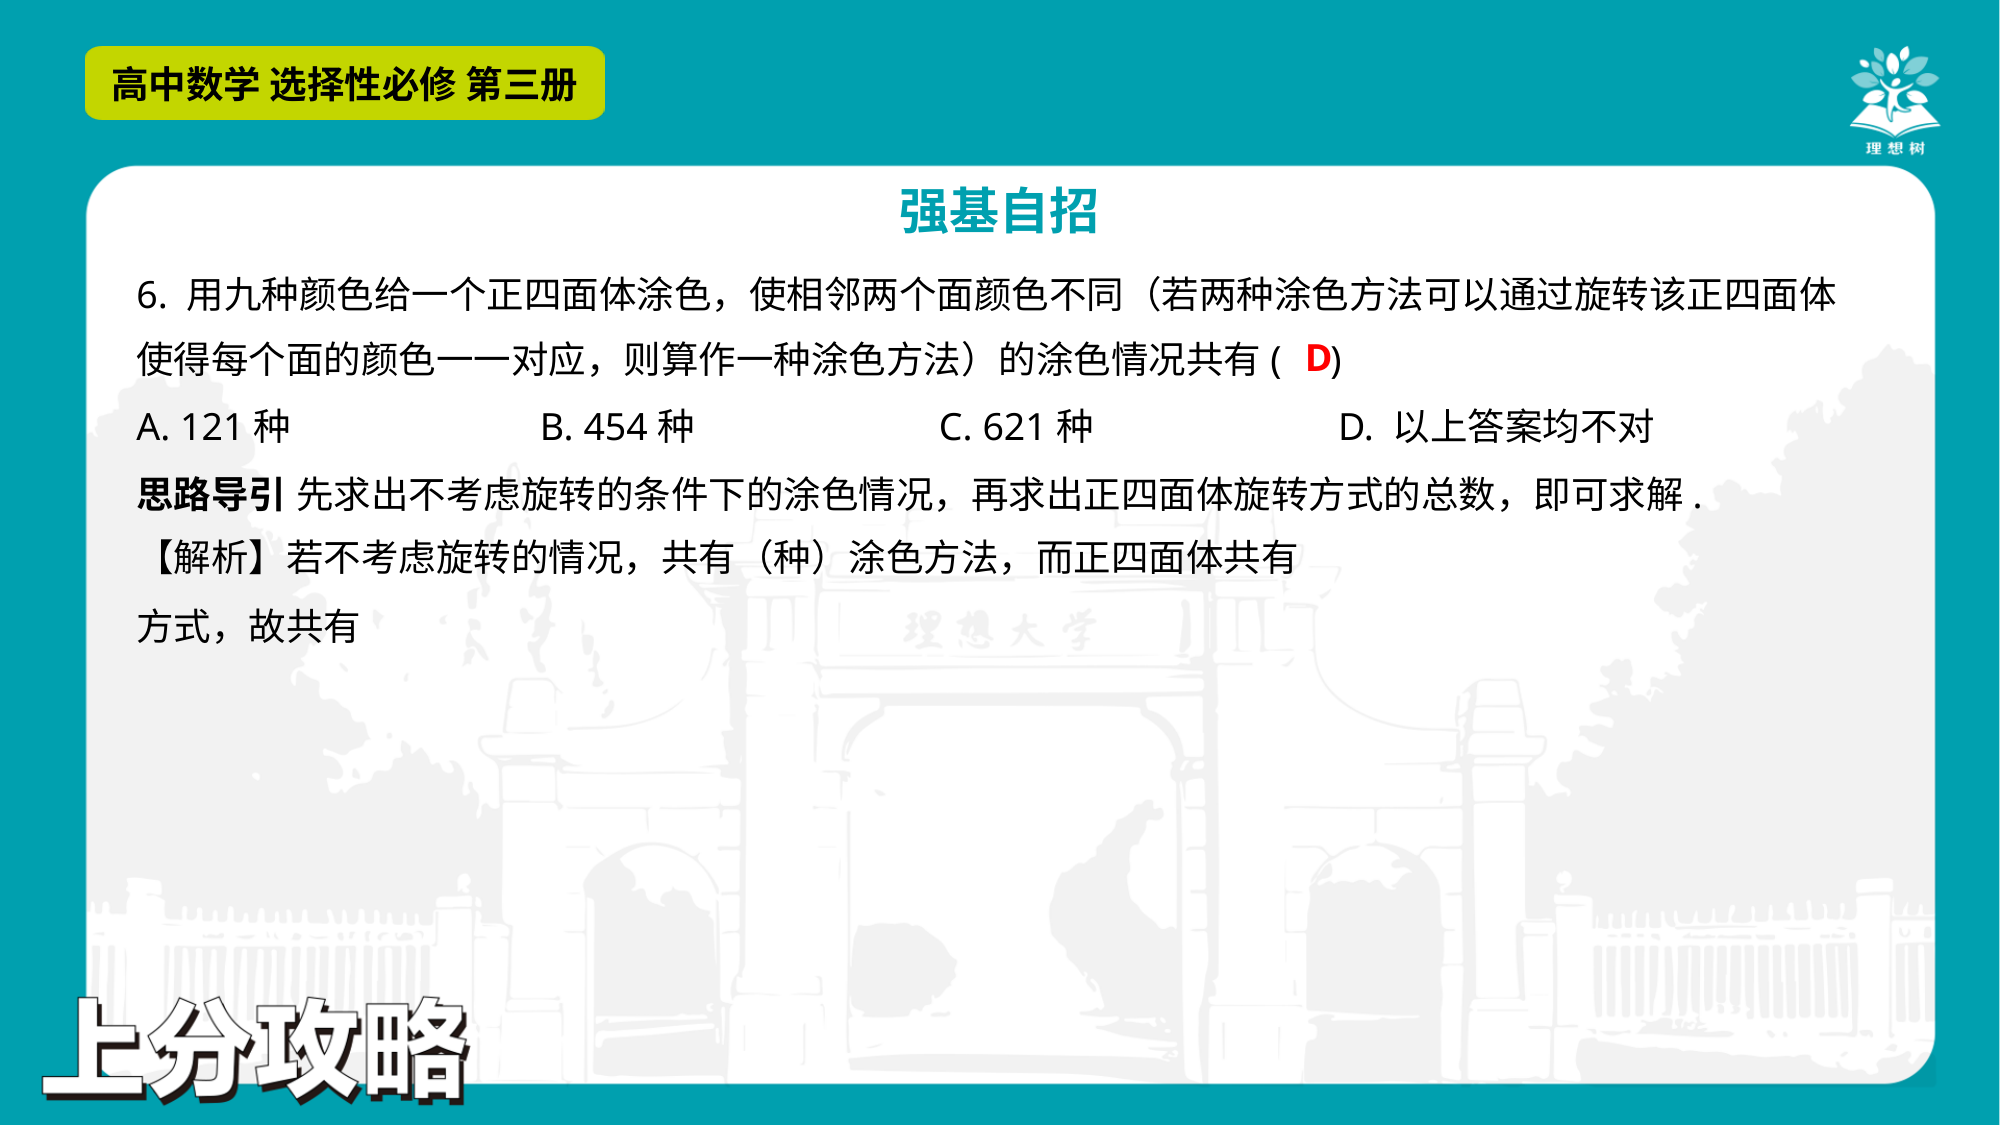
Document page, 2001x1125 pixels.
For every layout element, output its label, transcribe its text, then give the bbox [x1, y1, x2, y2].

text_box D [1291, 314, 1346, 373]
text_box 6. 用九种颜色给一个正四面体涂色，使相邻两个面颜色不同（若两种涂色方法可以通过旋转该正四面体 使得每个面的颜色一一对应，则算作一种涂色方法）的涂色情况共有( ) [136, 247, 1865, 374]
text_box 思路导引 先求出不考虑旋转的条件下的涂色情况，再求出正四面体旋转方式的总数，即可求解. [136, 448, 1865, 509]
picture [0, 0, 2000, 1125]
text_box A. 121种 B. 454种 C. 621种 D. 以上答案均不对 [136, 380, 1865, 440]
